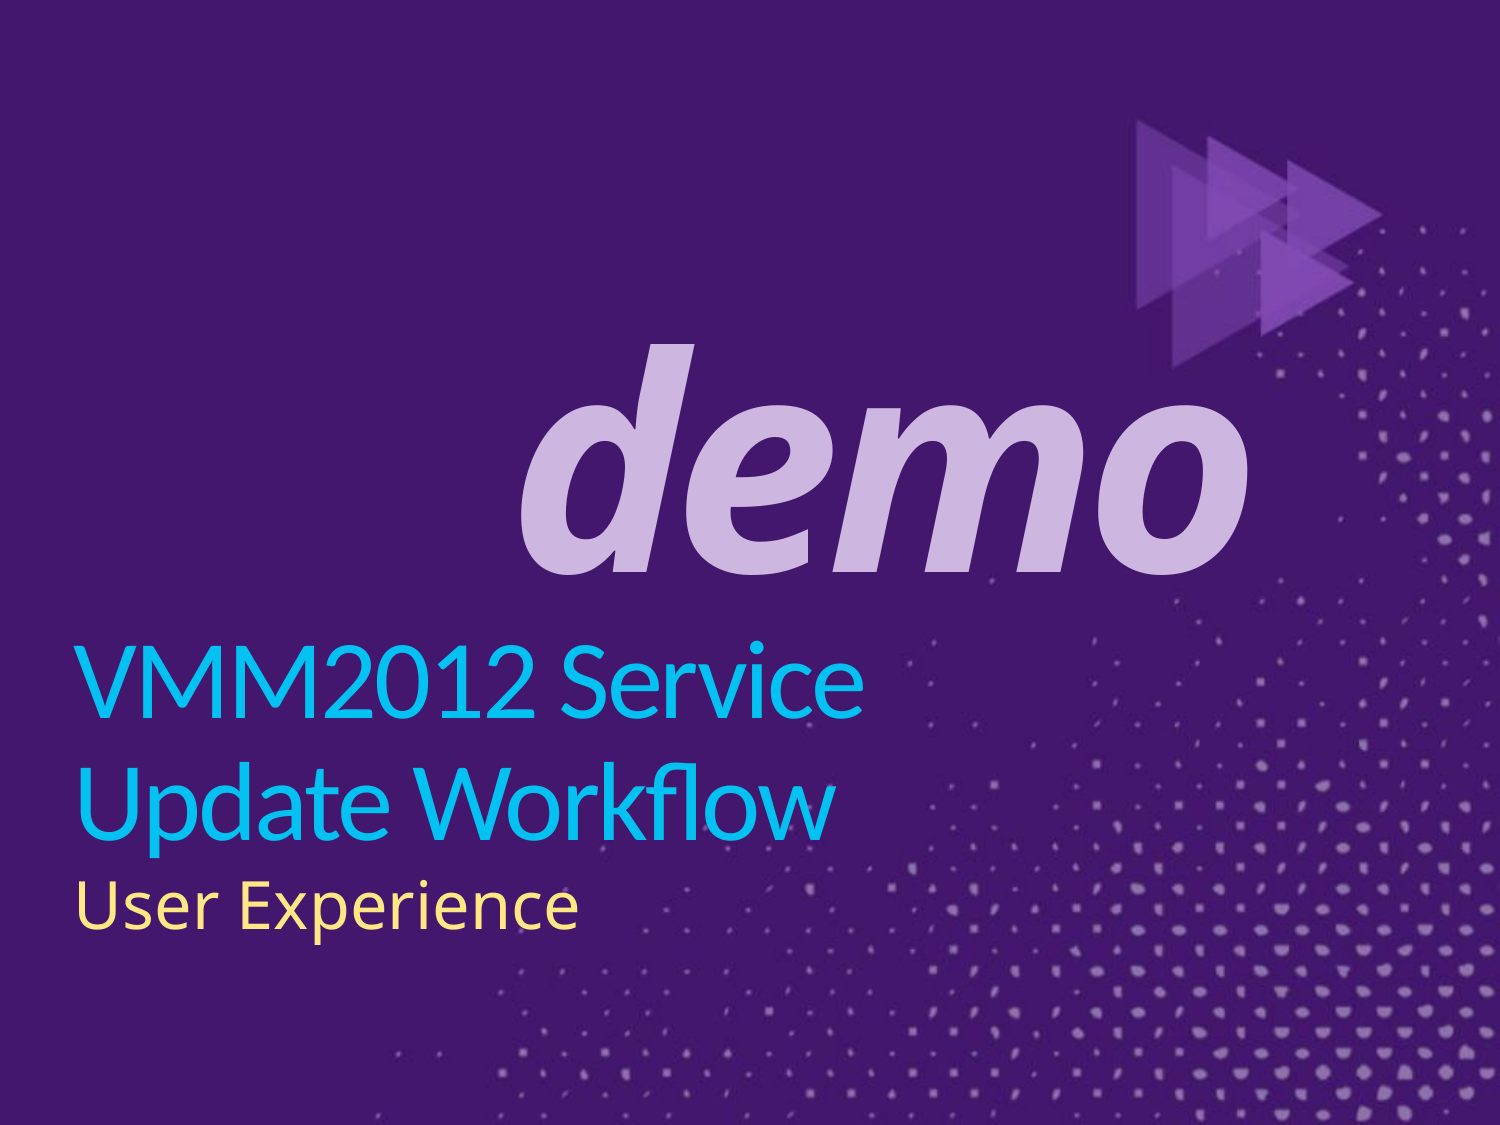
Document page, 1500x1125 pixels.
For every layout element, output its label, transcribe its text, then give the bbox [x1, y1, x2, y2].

picture [0, 0, 1500, 1125]
title VMM2012 Service Update Workflow [58, 614, 1207, 865]
subtitle User Experience [58, 864, 603, 941]
list demo [0, 264, 1354, 491]
